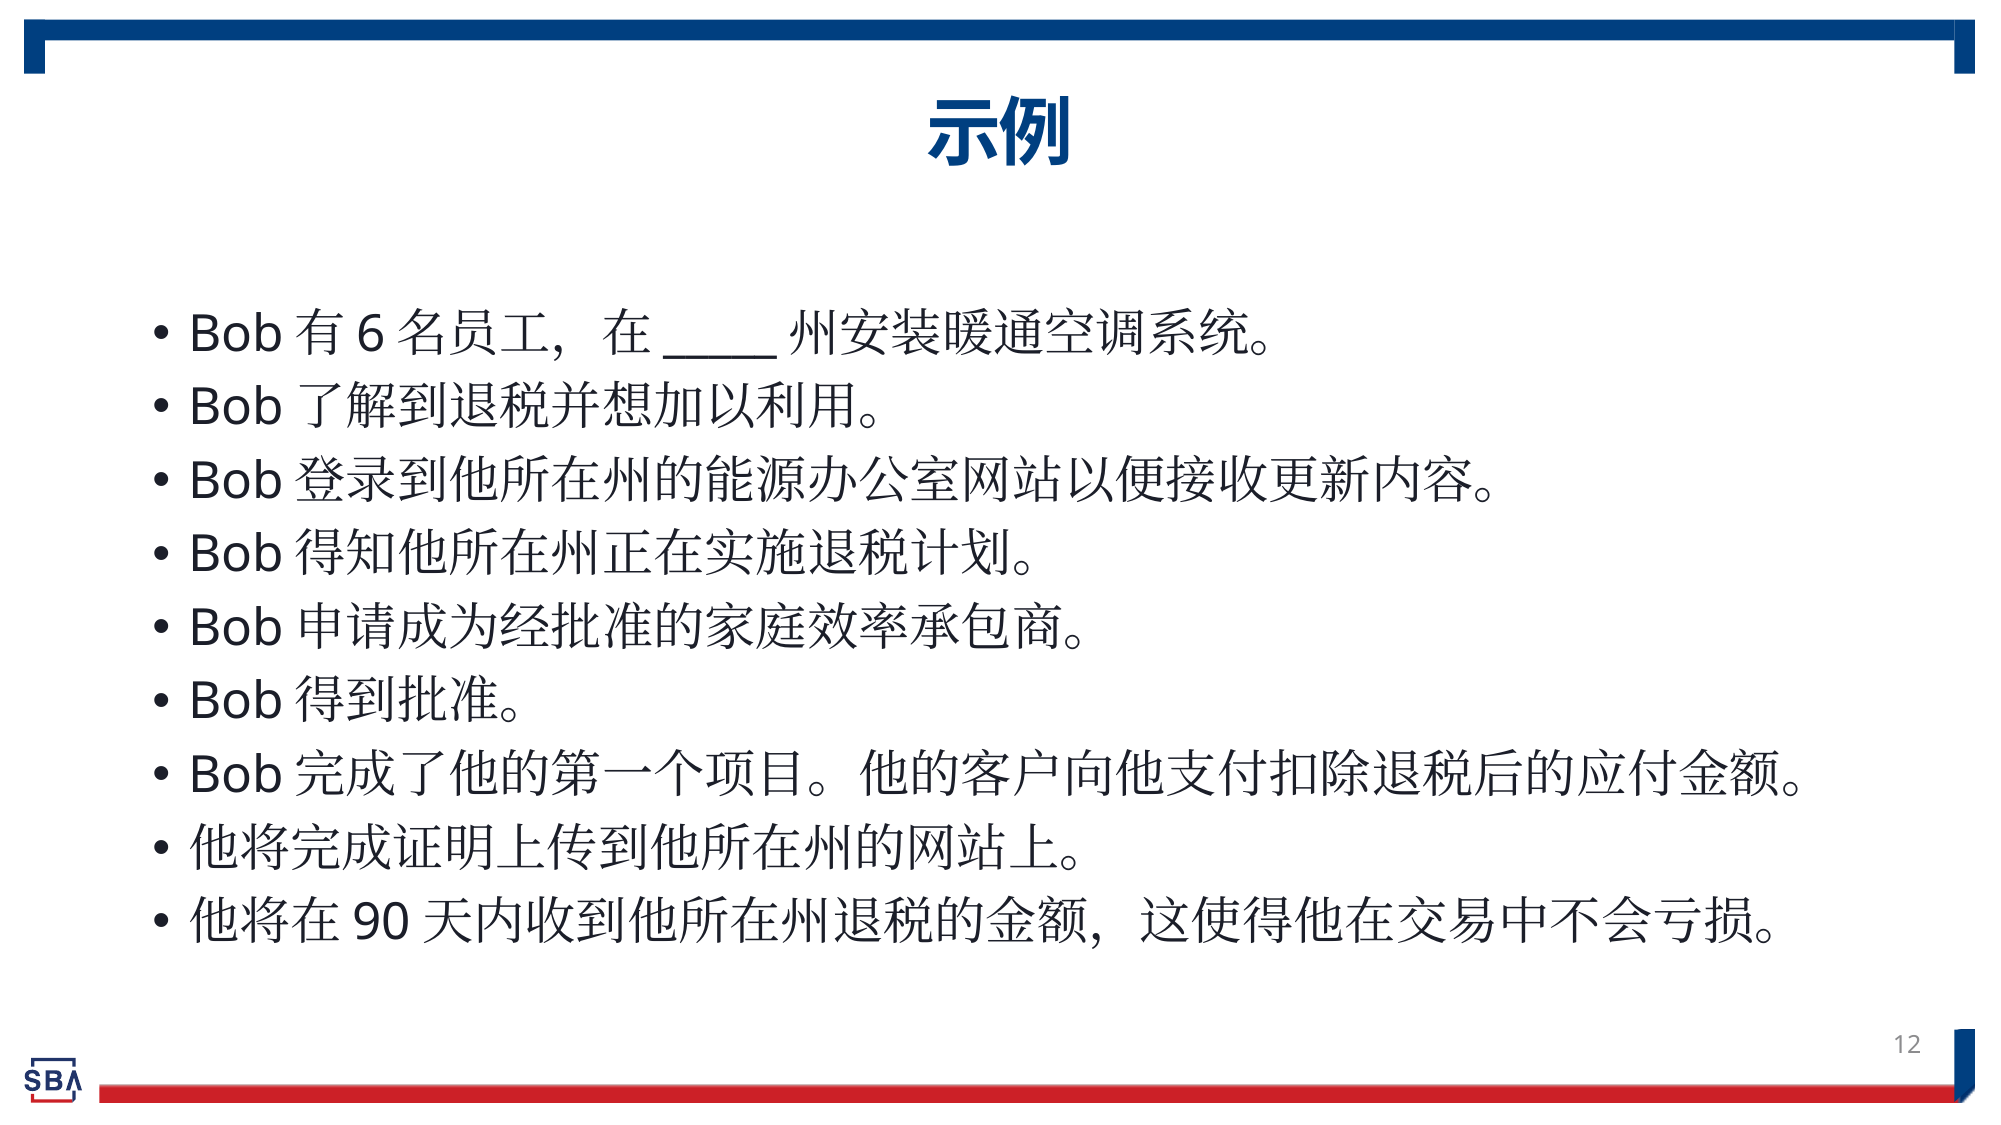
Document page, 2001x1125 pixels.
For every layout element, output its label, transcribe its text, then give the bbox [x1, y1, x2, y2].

title 示例 [137, 87, 1863, 186]
list Bob有6名员工，在_____州安装暖通空调系统。 Bob了解到退税并想加以利用。 Bob登录到他所在州的能源办公室网站以便接收更新内容。 Bob得知他所在州正在实施退税计划。 Bob申请成为经批准的家庭效率承包商。 Bob得到批准。 Bob完成了他的第一个项目。他的客户向他支付扣除退税后的应付金额。 他将完成证明上传到他所在州的网站上。 他将在90天内收到他所在州退税的金额，这使得他在交易中不会亏损。 [137, 299, 1863, 990]
slide_number 12 [1486, 1016, 1937, 1076]
